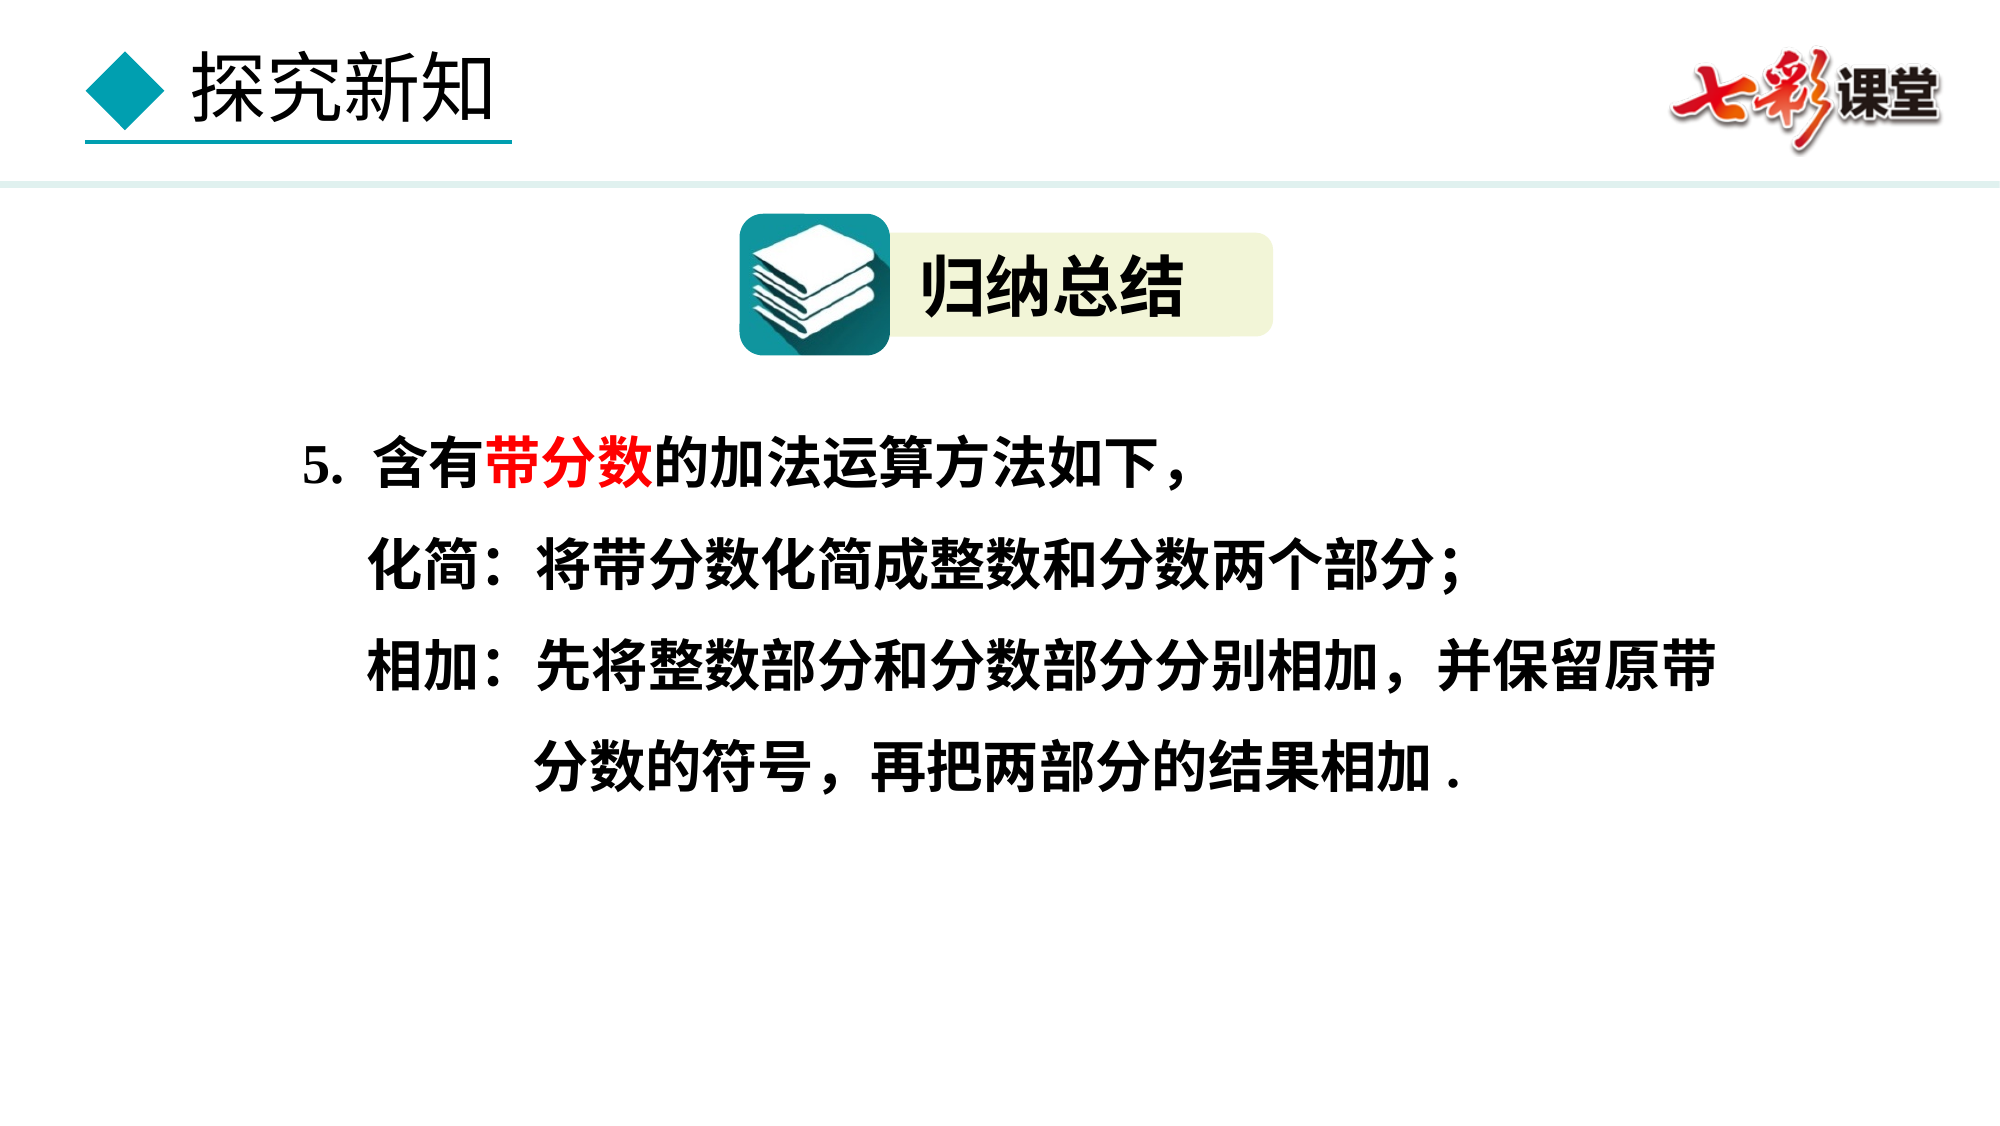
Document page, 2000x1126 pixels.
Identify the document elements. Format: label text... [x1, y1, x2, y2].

text_box 5. 含有带分数的加法运算方法如下， 化简：将带分数化简成整数和分数两个部分； 相加：先将整数部分和分数部分分别相加，并保留原带 分数的符号，再把两部分的结果相加. [282, 383, 1903, 809]
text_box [739, 213, 1274, 356]
picture [1666, 42, 1948, 157]
